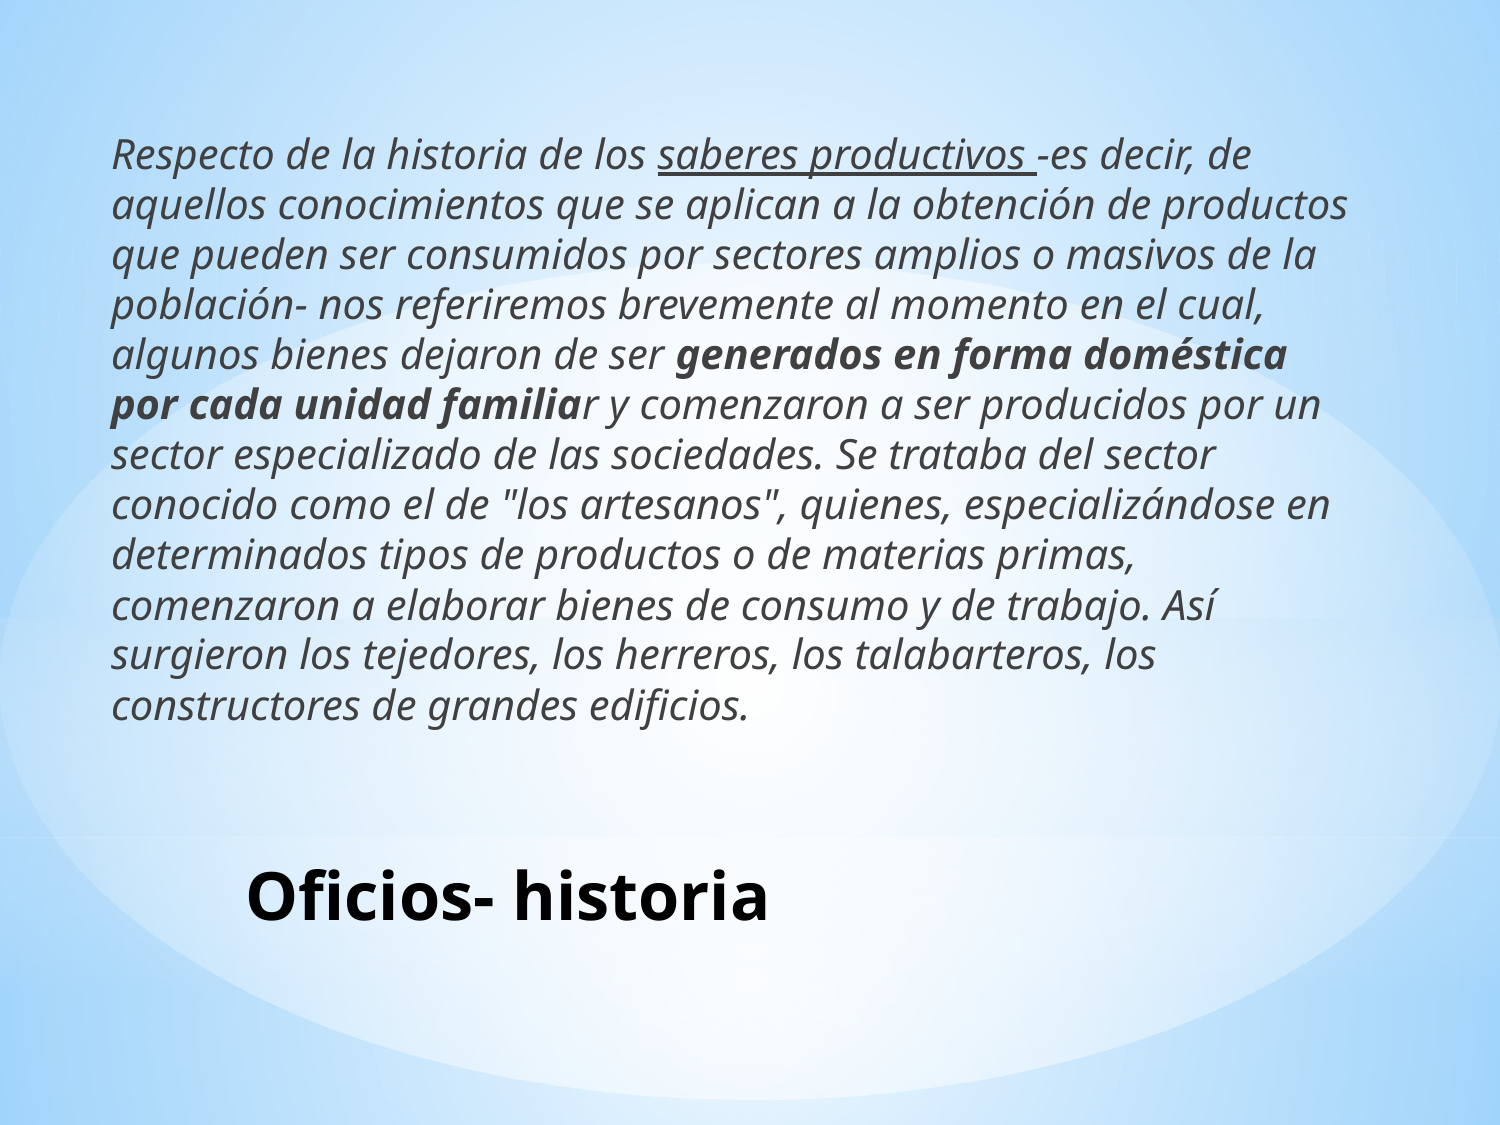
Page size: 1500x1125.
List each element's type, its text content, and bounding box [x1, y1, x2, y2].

list Respecto de la historia de los saberes productivos -es decir, de aquellos conocimientos que se aplican a la obtención de productos que pueden ser consumidos por sectores amplios o masivos de la población- nos referiremos brevemente al momento en el cual, algunos bienes dejaron de ser generados en forma doméstica por cada unidad familiar y comenzaron a ser producidos por un sector especializado de las sociedades. Se trataba del sector conocido como el de "los artesanos", quienes, especializándose en determinados tipos de productos o de materias primas, comenzaron a elaborar bienes de consumo y de trabajo. Así surgieron los tejedores, los herreros, los talabarteros, los constructores de grandes edificios. [88, 120, 1376, 764]
title Oficios- historia [230, 846, 1339, 1034]
